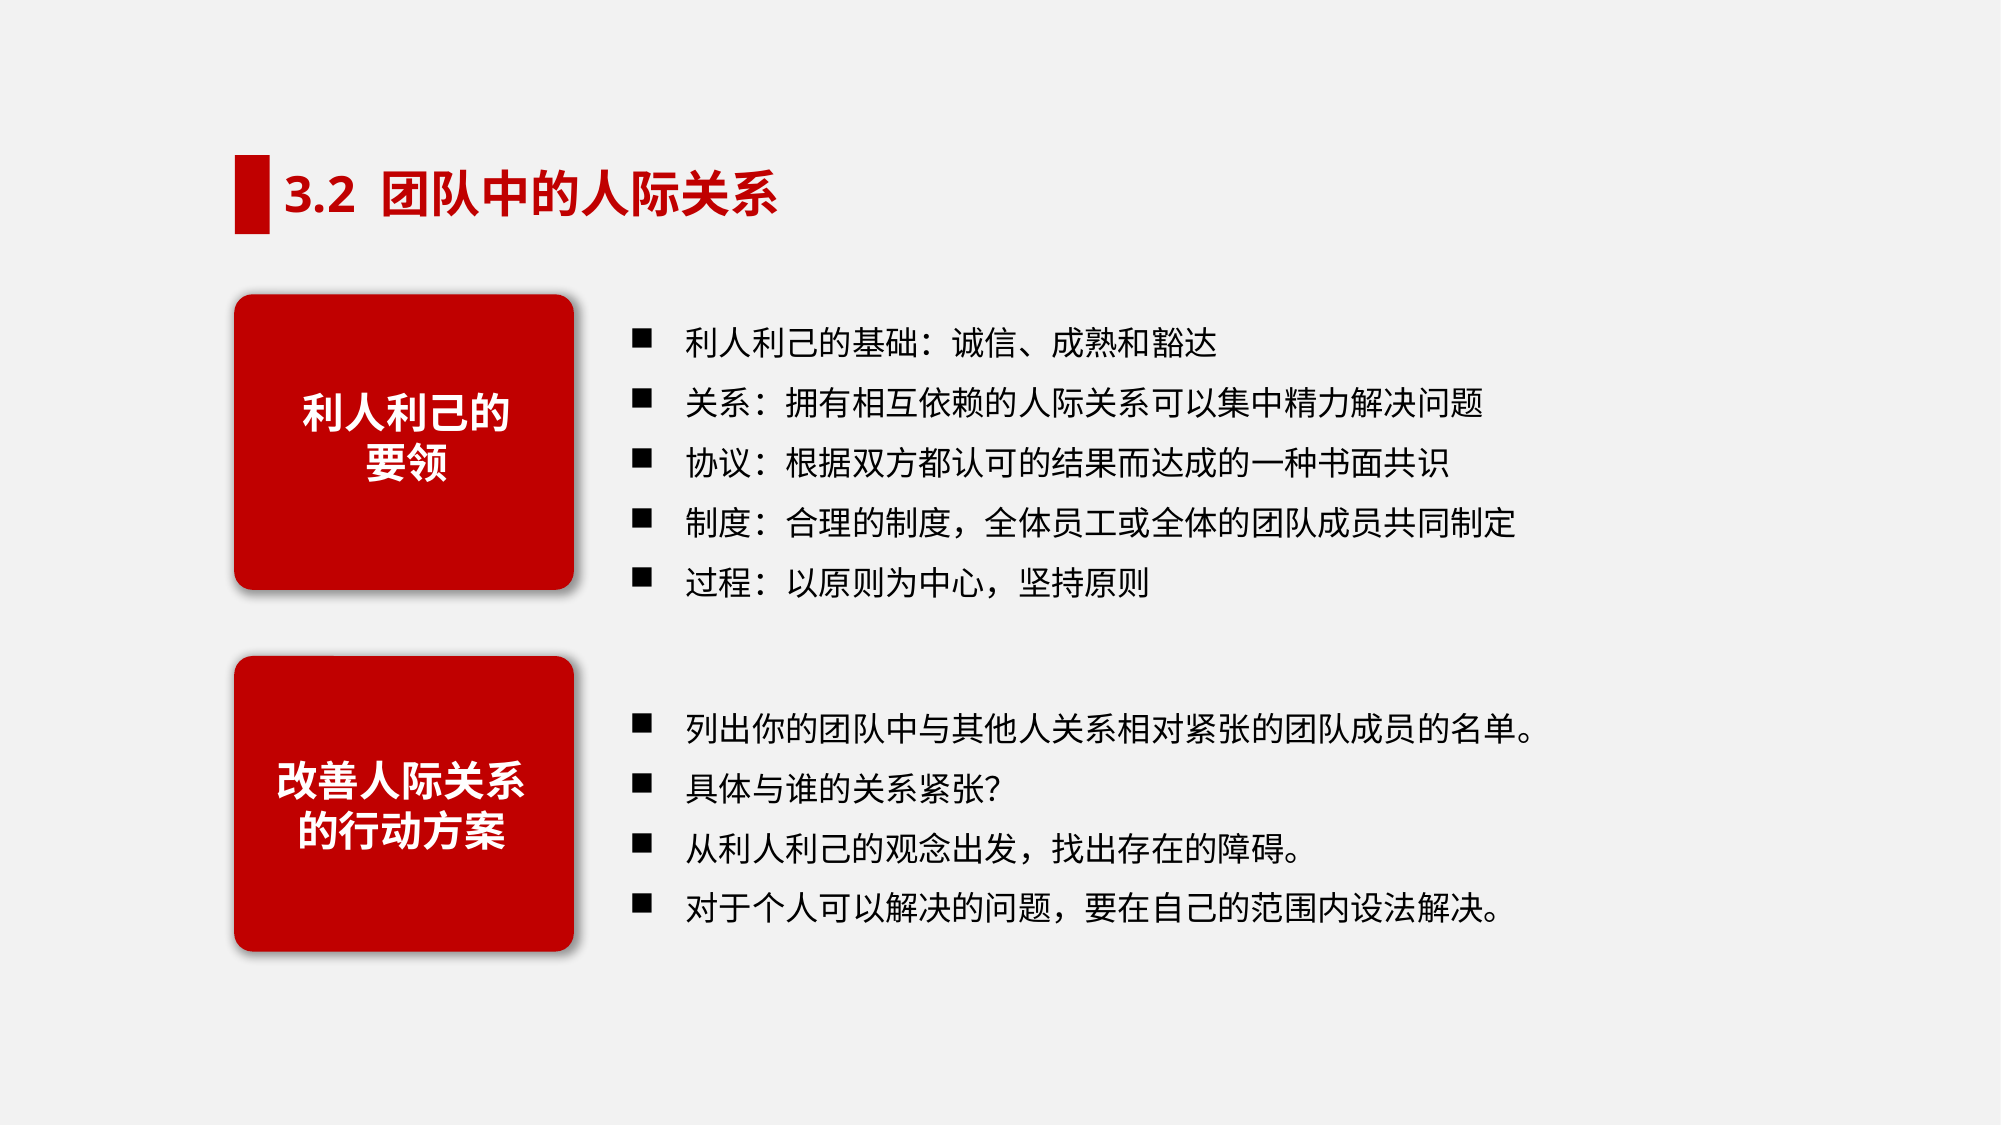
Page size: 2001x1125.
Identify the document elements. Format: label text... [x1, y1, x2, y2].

text_box 利人利己的基础：诚信、成熟和豁达 关系：拥有相互依赖的人际关系可以集中精力解决问题 协议：根据双方都认可的结果而达成的一种书面共识 制度：合理的制度，全体员工或全体的团队成员共同制定 过程：以原则为中心，坚持原则 [614, 295, 1740, 610]
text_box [234, 656, 574, 951]
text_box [234, 294, 574, 590]
text_box [234, 155, 270, 235]
text_box 3.2 团队中的人际关系 [270, 155, 1038, 230]
text_box 列出你的团队中与其他人关系相对紧张的团队成员的名单。 具体与谁的关系紧张？ 从利人利己的观念出发，找出存在的障碍。 对于个人可以解决的问题，要在自己的范围内设法解决。 [614, 680, 1740, 935]
